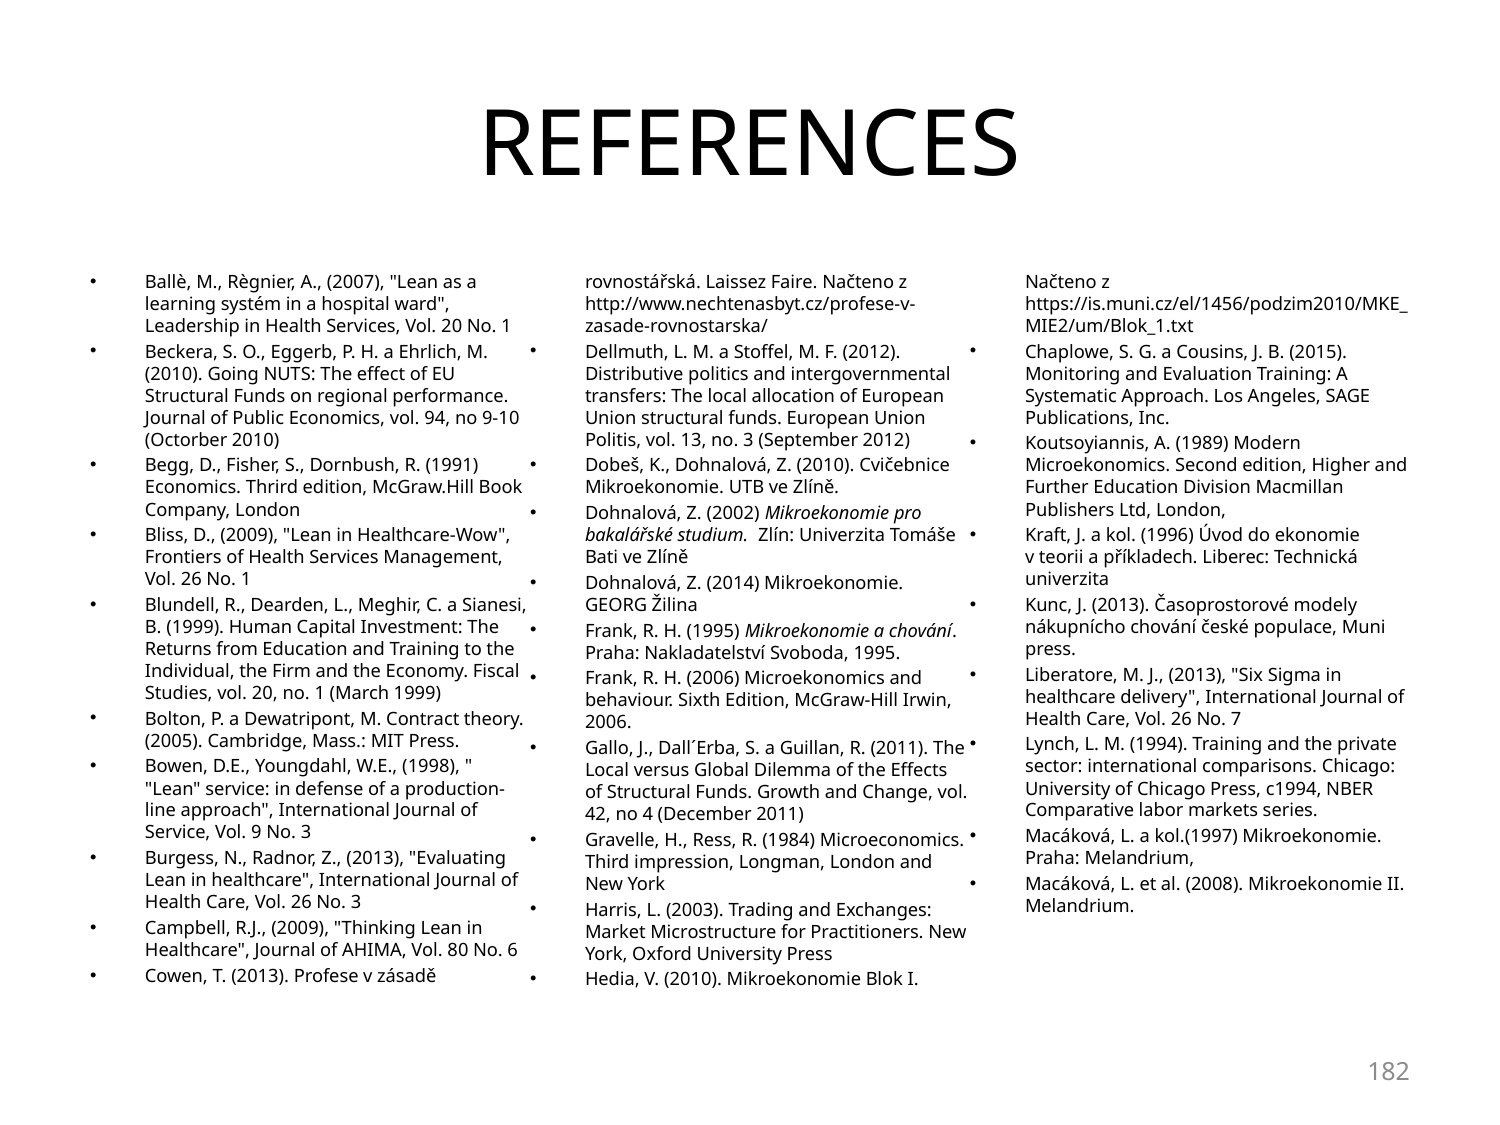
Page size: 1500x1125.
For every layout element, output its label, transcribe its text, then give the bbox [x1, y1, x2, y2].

slide_number 182 [1074, 1042, 1425, 1103]
list Ballè, M., Règnier, A., (2007), "Lean as a learning systém in a hospital ward", Leadership in Health Services, Vol. 20 No. 1 Beckera, S. O., Eggerb, P. H. a Ehrlich, M. (2010). Going NUTS: The effect of EU Structural Funds on regional performance. Journal of Public Economics, vol. 94, no 9-10 (Octorber 2010) Begg, D., Fisher, S., Dornbush, R. (1991) Economics. Thrird edition, McGraw.Hill Book Company, London Bliss, D., (2009), "Lean in Healthcare-Wow", Frontiers of Health Services Management, Vol. 26 No. 1 Blundell, R., Dearden, L., Meghir, C. a Sianesi, B. (1999). Human Capital Investment: The Returns from Education and Training to the Individual, the Firm and the Economy. Fiscal Studies, vol. 20, no. 1 (March 1999) Bolton, P. a Dewatripont, M. Contract theory. (2005). Cambridge, Mass.: MIT Press. Bowen, D.E., Youngdahl, W.E., (1998), " "Lean" service: in defense of a production-line approach", International Journal of Service, Vol. 9 No. 3 Burgess, N., Radnor, Z., (2013), "Evaluating Lean in healthcare", International Journal of Health Care, Vol. 26 No. 3 Campbell, R.J., (2009), "Thinking Lean in Healthcare", Journal of AHIMA, Vol. 80 No. 6 Cowen, T. (2013). Profese v zásadě rovnostářská. Laissez Faire. Načteno z http://www.nechtenasbyt.cz/profese-v-zasade-rovnostarska/ Dellmuth, L. M. a Stoffel, M. F. (2012). Distributive politics and intergovernmental transfers: The local allocation of European Union structural funds. European Union Politis, vol. 13, no. 3 (September 2012) Dobeš, K., Dohnalová, Z. (2010). Cvičebnice Mikroekonomie. UTB ve Zlíně. Dohnalová, Z. (2002) Mikroekonomie pro bakalářské studium. Zlín: Univerzita Tomáše Bati ve Zlíně Dohnalová, Z. (2014) Mikroekonomie. GEORG Žilina Frank, R. H. (1995) Mikroekonomie a chování. Praha: Nakladatelství Svoboda, 1995. Frank, R. H. (2006) Microekonomics and behaviour. Sixth Edition, McGraw-Hill Irwin, 2006. Gallo, J., Dall´Erba, S. a Guillan, R. (2011). The Local versus Global Dilemma of the Effects of Structural Funds. Growth and Change, vol. 42, no 4 (December 2011) Gravelle, H., Ress, R. (1984) Microeconomics. Third impression, Longman, London and New York Harris, L. (2003). Trading and Exchanges: Market Microstructure for Practitioners. New York, Oxford University Press Hedia, V. (2010). Mikroekonomie Blok I. Načteno z https://is.muni.cz/el/1456/podzim2010/MKE_MIE2/um/Blok_1.txt Chaplowe, S. G. a Cousins, J. B. (2015). Monitoring and Evaluation Training: A Systematic Approach. Los Angeles, SAGE Publications, Inc. Koutsoyiannis, A. (1989) Modern Microekonomics. Second edition, Higher and Further Education Division Macmillan Publishers Ltd, London, Kraft, J. a kol. (1996) Úvod do ekonomie v teorii a příkladech. Liberec: Technická univerzita Kunc, J. (2013). Časoprostorové modely nákupnícho chování české populace, Muni press. Liberatore, M. J., (2013), "Six Sigma in healthcare delivery", International Journal of Health Care, Vol. 26 No. 7 Lynch, L. M. (1994). Training and the private sector: international comparisons. Chicago: University of Chicago Press, c1994, NBER Comparative labor markets series. Macáková, L. a kol.(1997) Mikroekonomie. Praha: Melandrium, Macáková, L. et al. (2008). Mikroekonomie II. Melandrium. [75, 262, 1425, 1005]
title REFERENCES [75, 45, 1425, 233]
